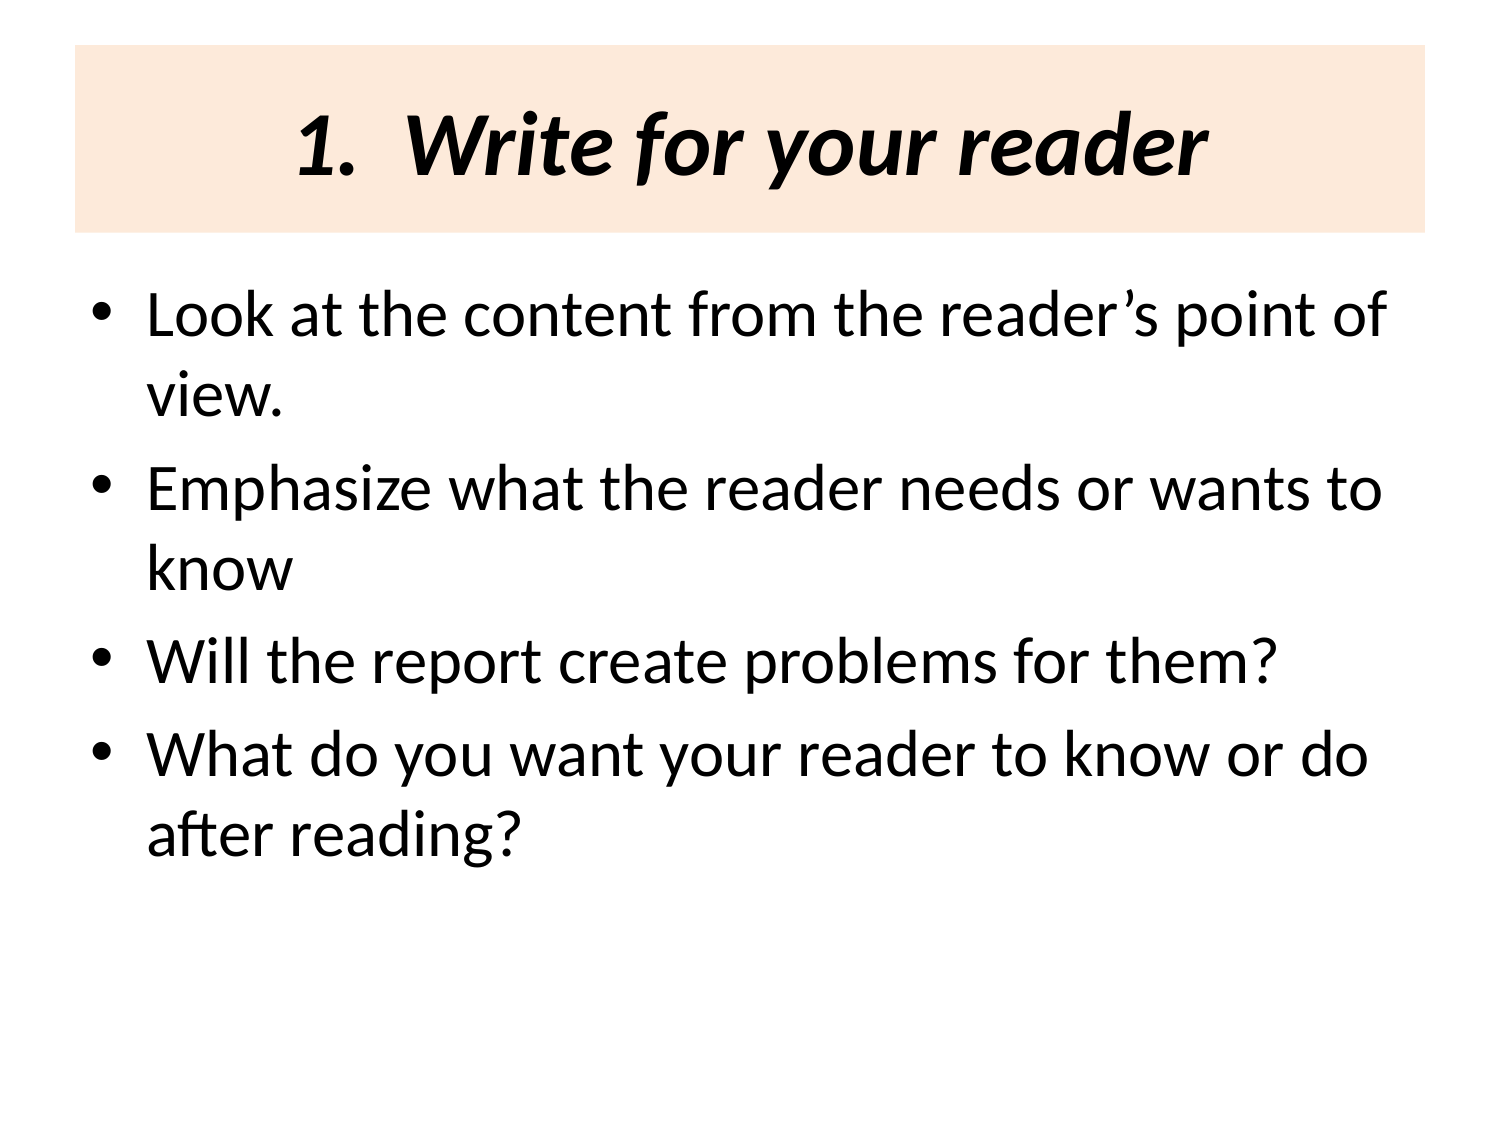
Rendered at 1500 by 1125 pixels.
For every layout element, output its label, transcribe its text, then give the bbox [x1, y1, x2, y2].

list Look at the content from the reader’s point of view. Emphasize what the reader needs or wants to know Will the report create problems for them? What do you want your reader to know or do after reading? [75, 262, 1425, 1005]
title 1. Write for your reader [75, 45, 1425, 233]
